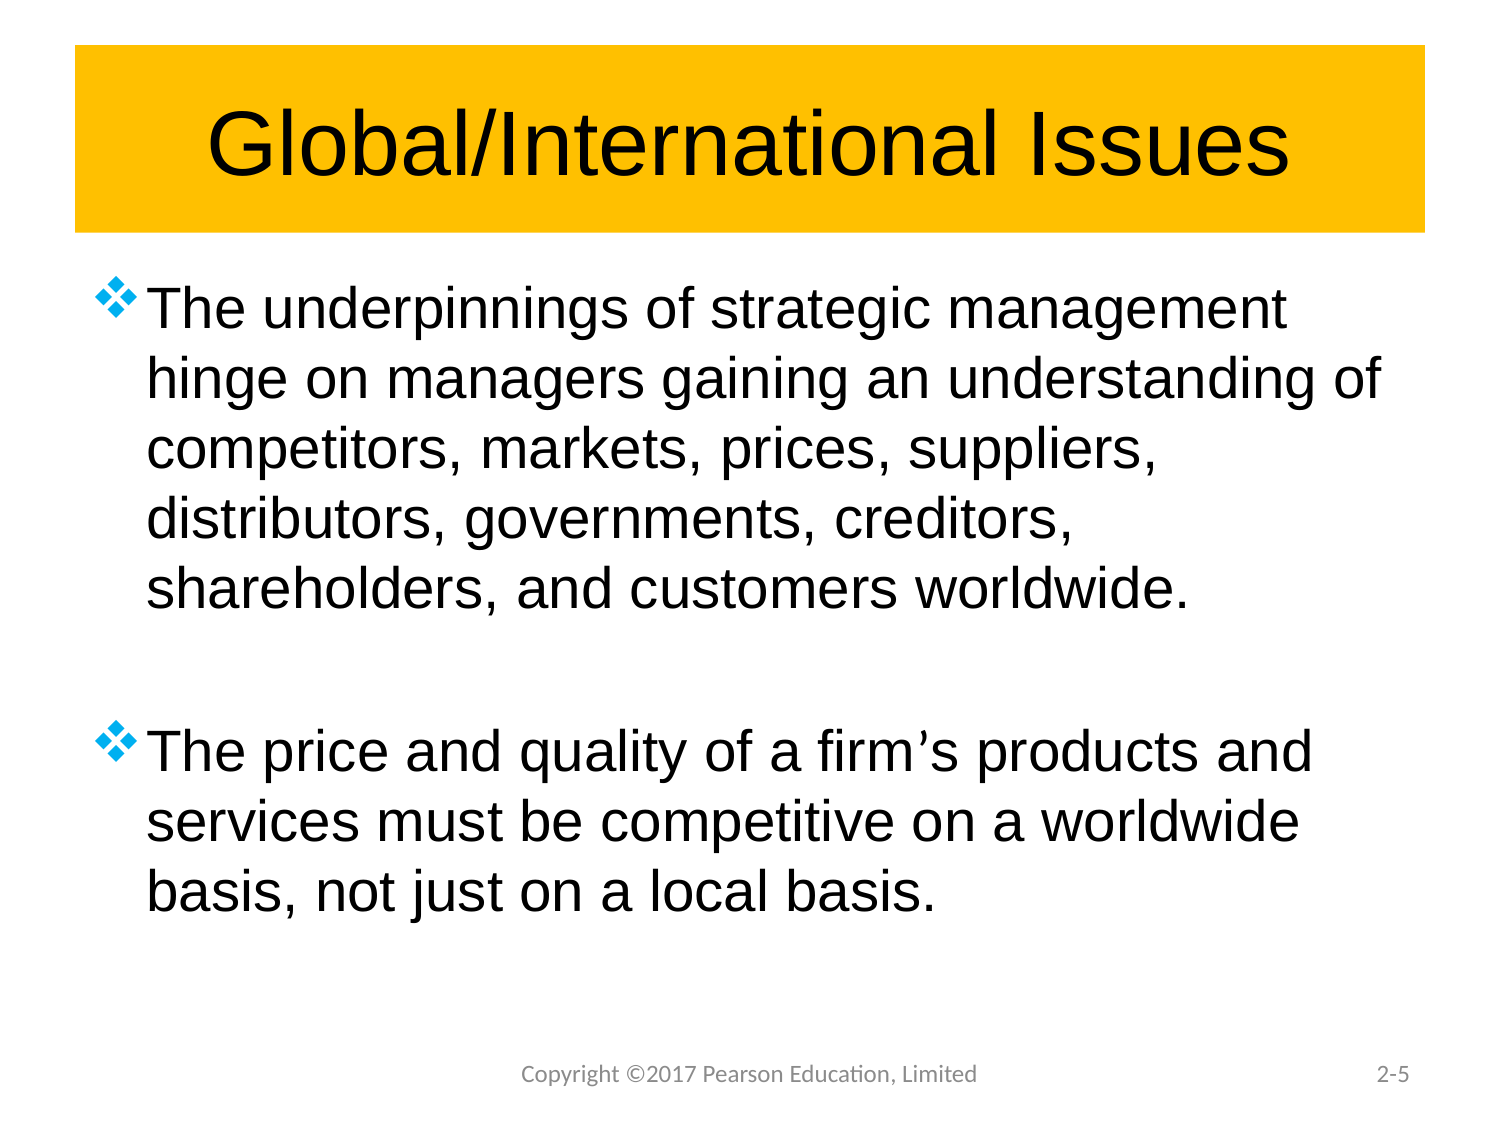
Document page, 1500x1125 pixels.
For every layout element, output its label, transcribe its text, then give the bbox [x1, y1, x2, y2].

title Global/International Issues [75, 45, 1425, 233]
slide_number 2-5 [1074, 1042, 1425, 1103]
footer Copyright ©2017 Pearson Education, Limited [500, 1042, 1000, 1103]
list The underpinnings of strategic management hinge on managers gaining an understanding of competitors, markets, prices, suppliers, distributors, governments, creditors, shareholders, and customers worldwide. The price and quality of a firm’s products and services must be competitive on a worldwide basis, not just on a local basis. [75, 262, 1425, 1005]
